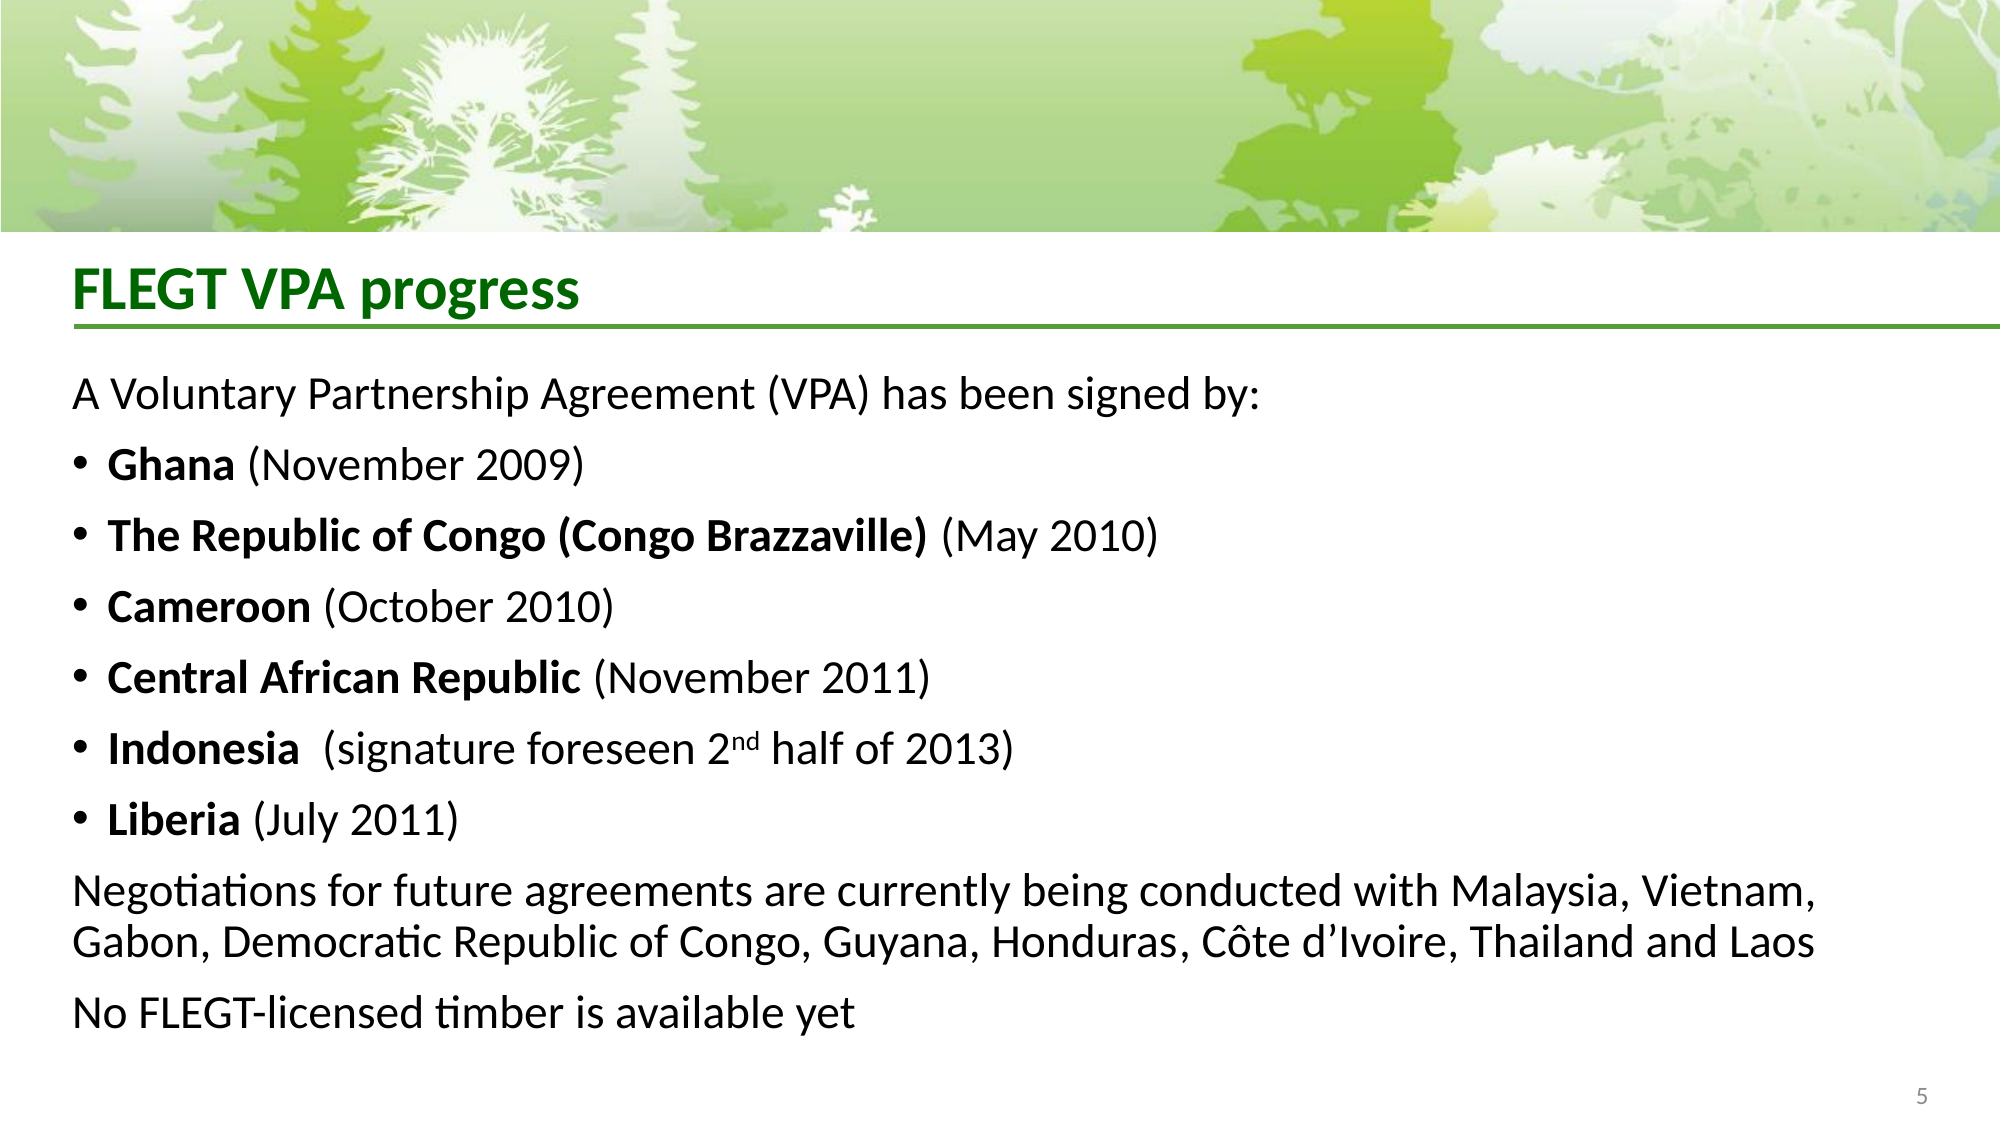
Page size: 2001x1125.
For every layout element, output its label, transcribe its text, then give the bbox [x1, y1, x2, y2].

list A Voluntary Partnership Agreement (VPA) has been signed by: Ghana (November 2009) The Republic of Congo (Congo Brazzaville) (May 2010) Cameroon (October 2010) Central African Republic (November 2011) Indonesia (signature foreseen 2nd half of 2013) Liberia (July 2011) Negotiations for future agreements are currently being conducted with Malaysia, Vietnam, Gabon, Democratic Republic of Congo, Guyana, Honduras, Côte d’Ivoire, Thailand and Laos No FLEGT-licensed timber is available yet [57, 361, 1849, 1103]
slide_number 5 [1493, 1065, 1944, 1125]
title FLEGT VPA progress [57, 195, 1408, 361]
picture [0, 0, 2000, 232]
